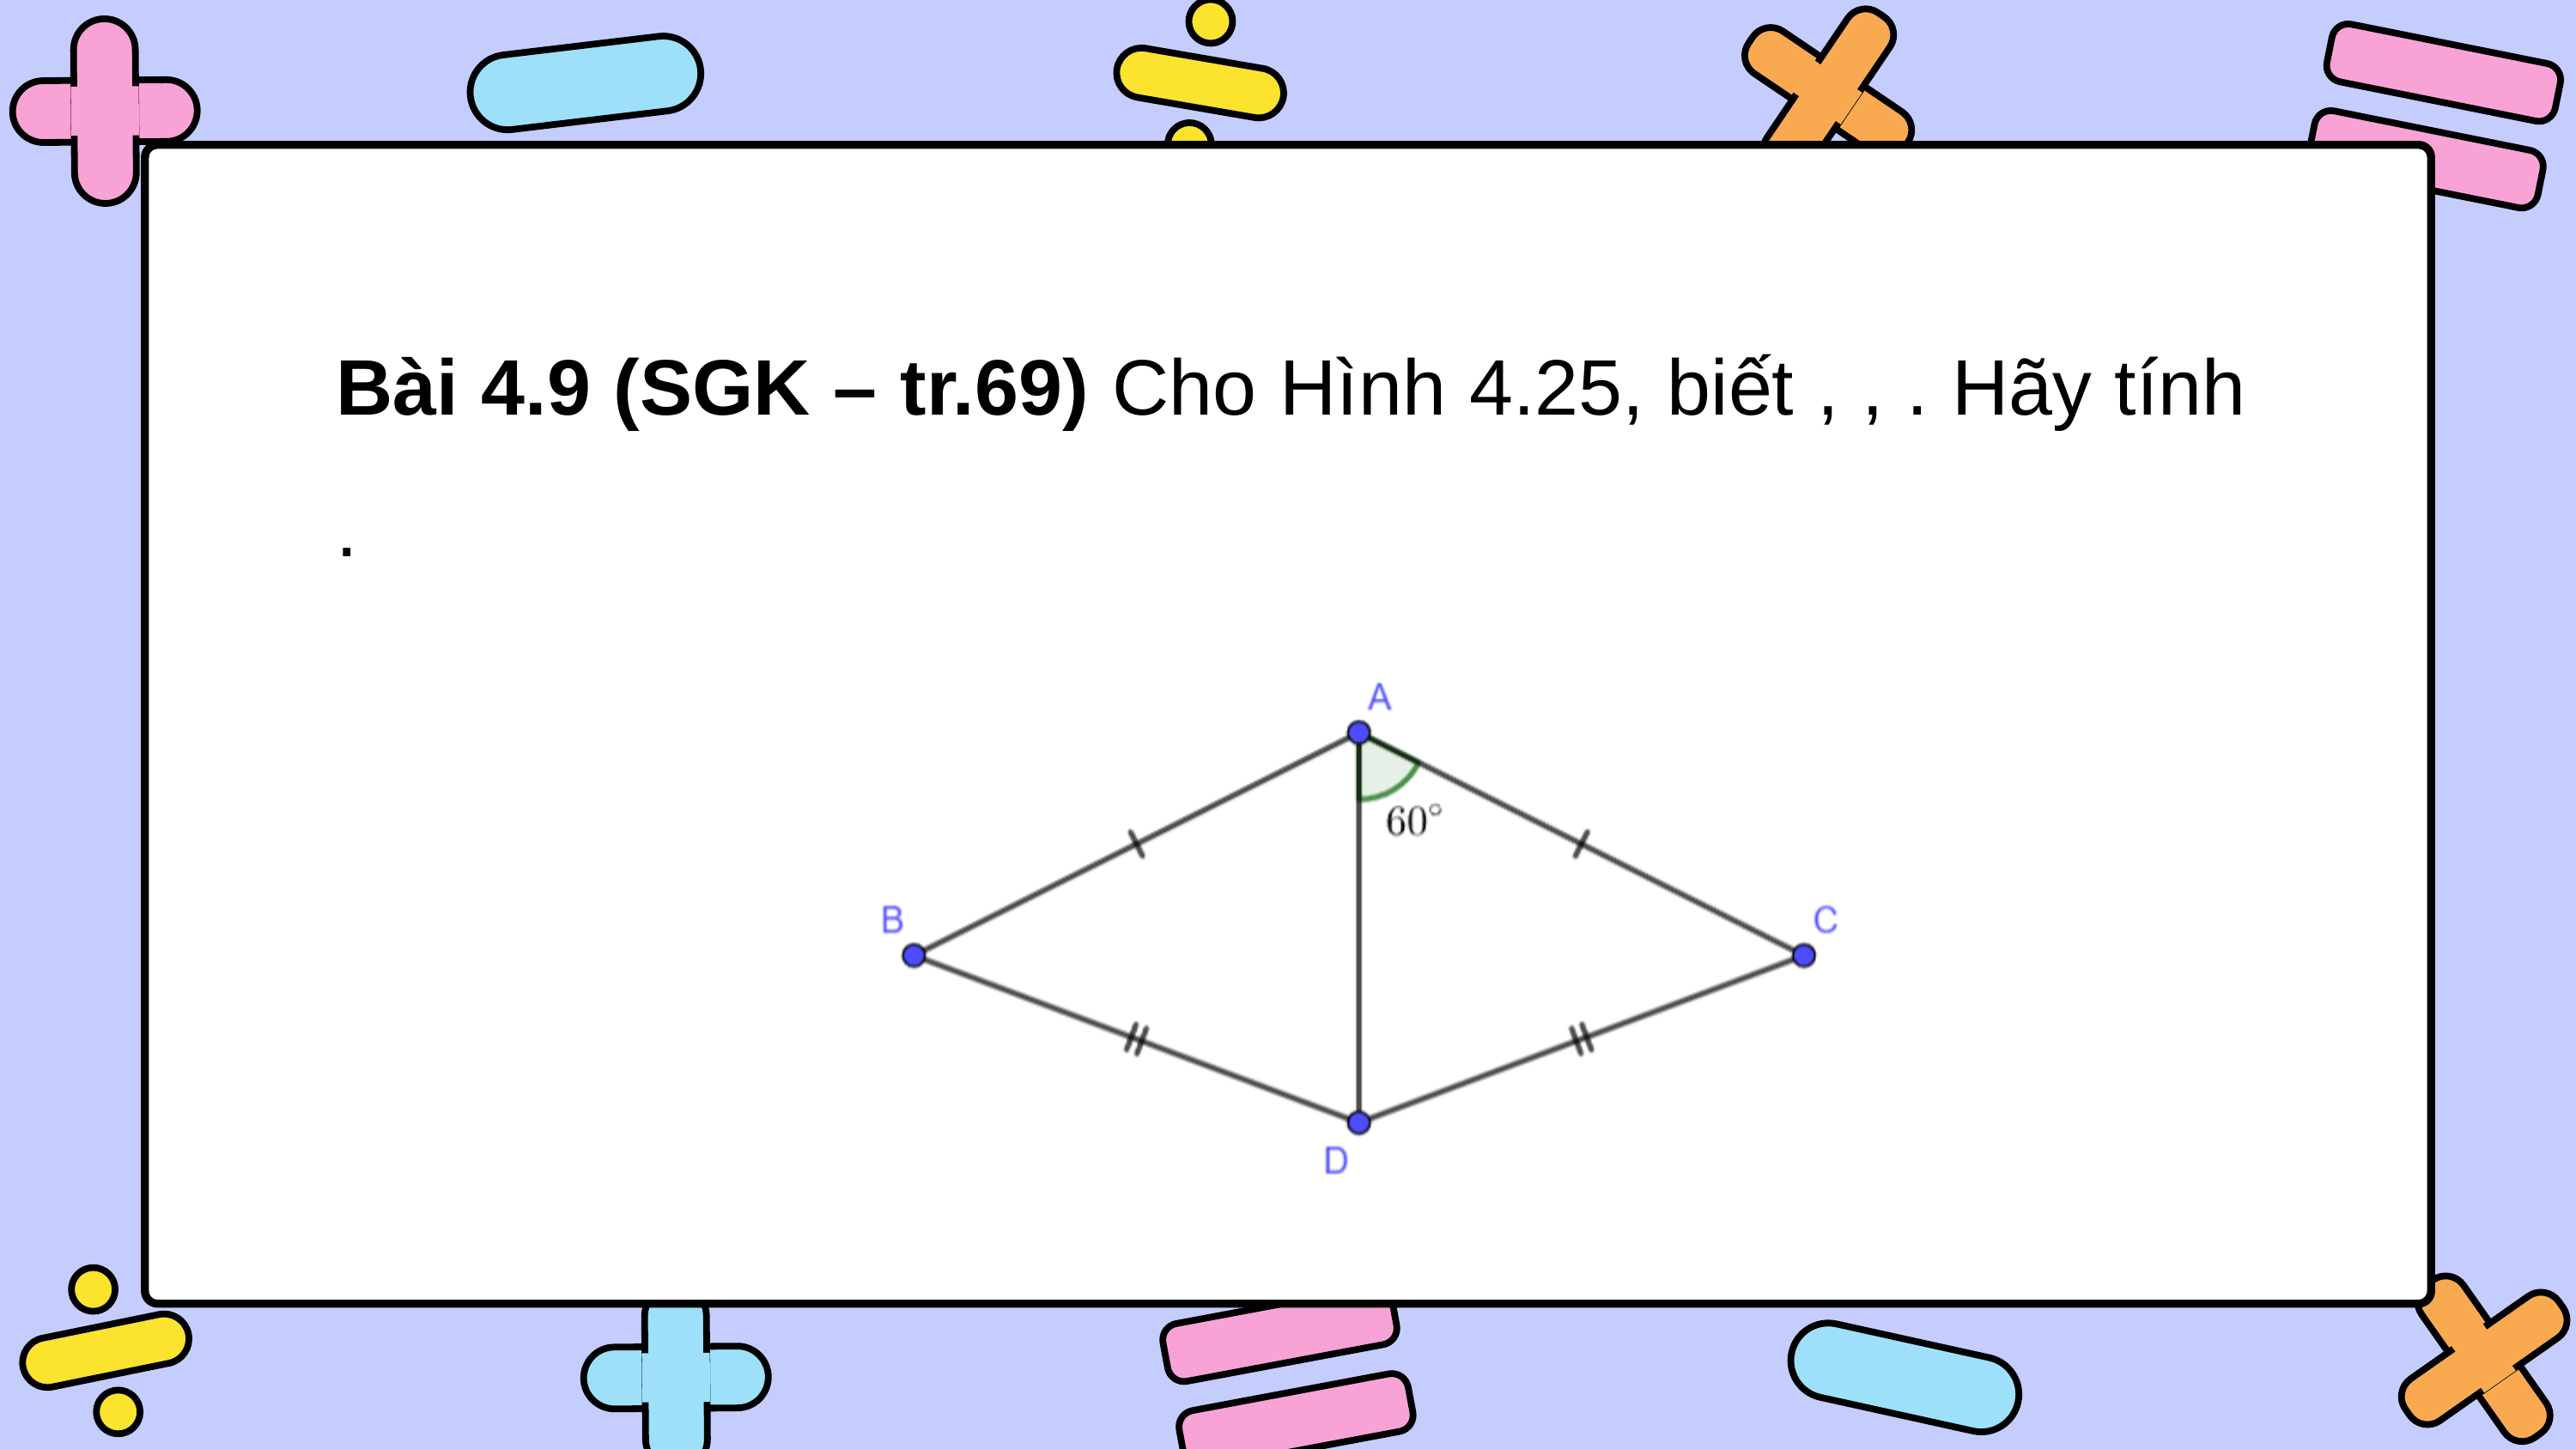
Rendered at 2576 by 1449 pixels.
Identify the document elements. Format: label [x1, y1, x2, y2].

text_box [1735, 0, 1921, 185]
text_box [579, 1281, 773, 1449]
text_box [144, 144, 2432, 1304]
text_box [8, 14, 202, 208]
text_box [469, 45, 702, 121]
text_box [1115, 0, 1285, 168]
text_box [1171, 1303, 1405, 1449]
picture [842, 639, 1866, 1212]
text_box [2391, 1266, 2576, 1449]
text_box [21, 1265, 191, 1435]
text_box [2318, 42, 2552, 191]
text_box [1789, 1339, 2021, 1416]
